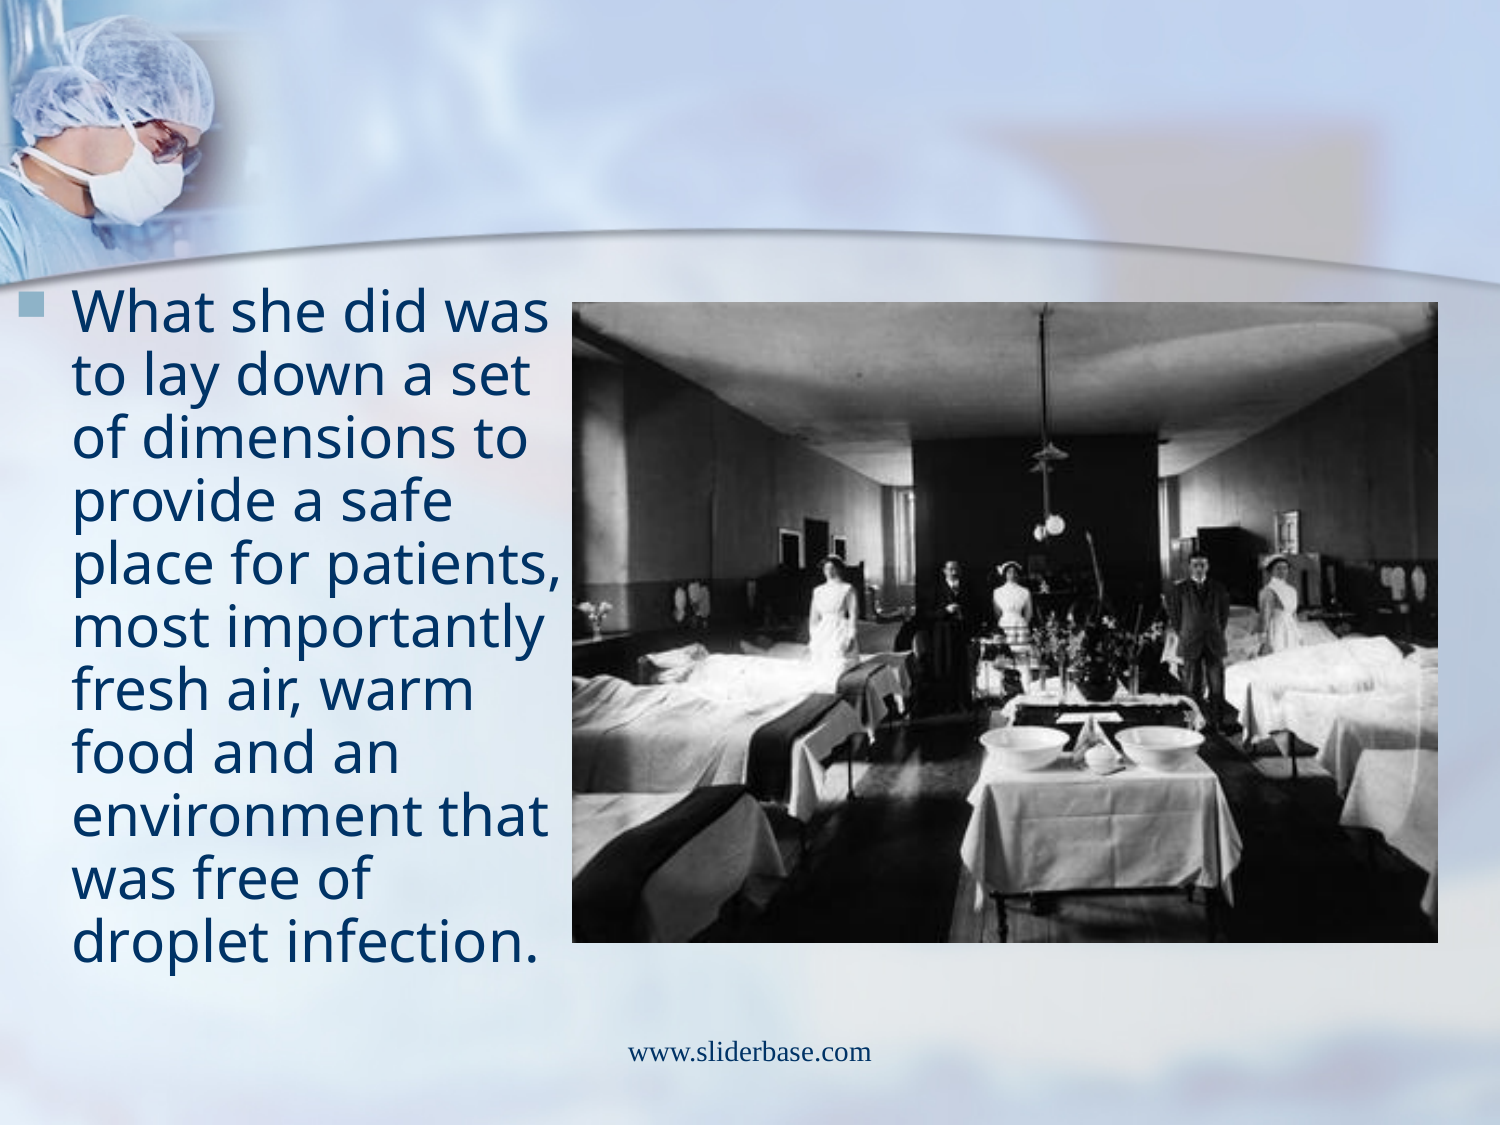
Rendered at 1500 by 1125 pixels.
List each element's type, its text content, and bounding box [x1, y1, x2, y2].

list What she did was to lay down a set of dimensions to provide a safe place for patients, most importantly fresh air, warm food and an environment that was free of droplet infection. [0, 275, 594, 1050]
footer www.sliderbase.com [512, 1024, 988, 1103]
picture [0, 0, 1500, 1125]
